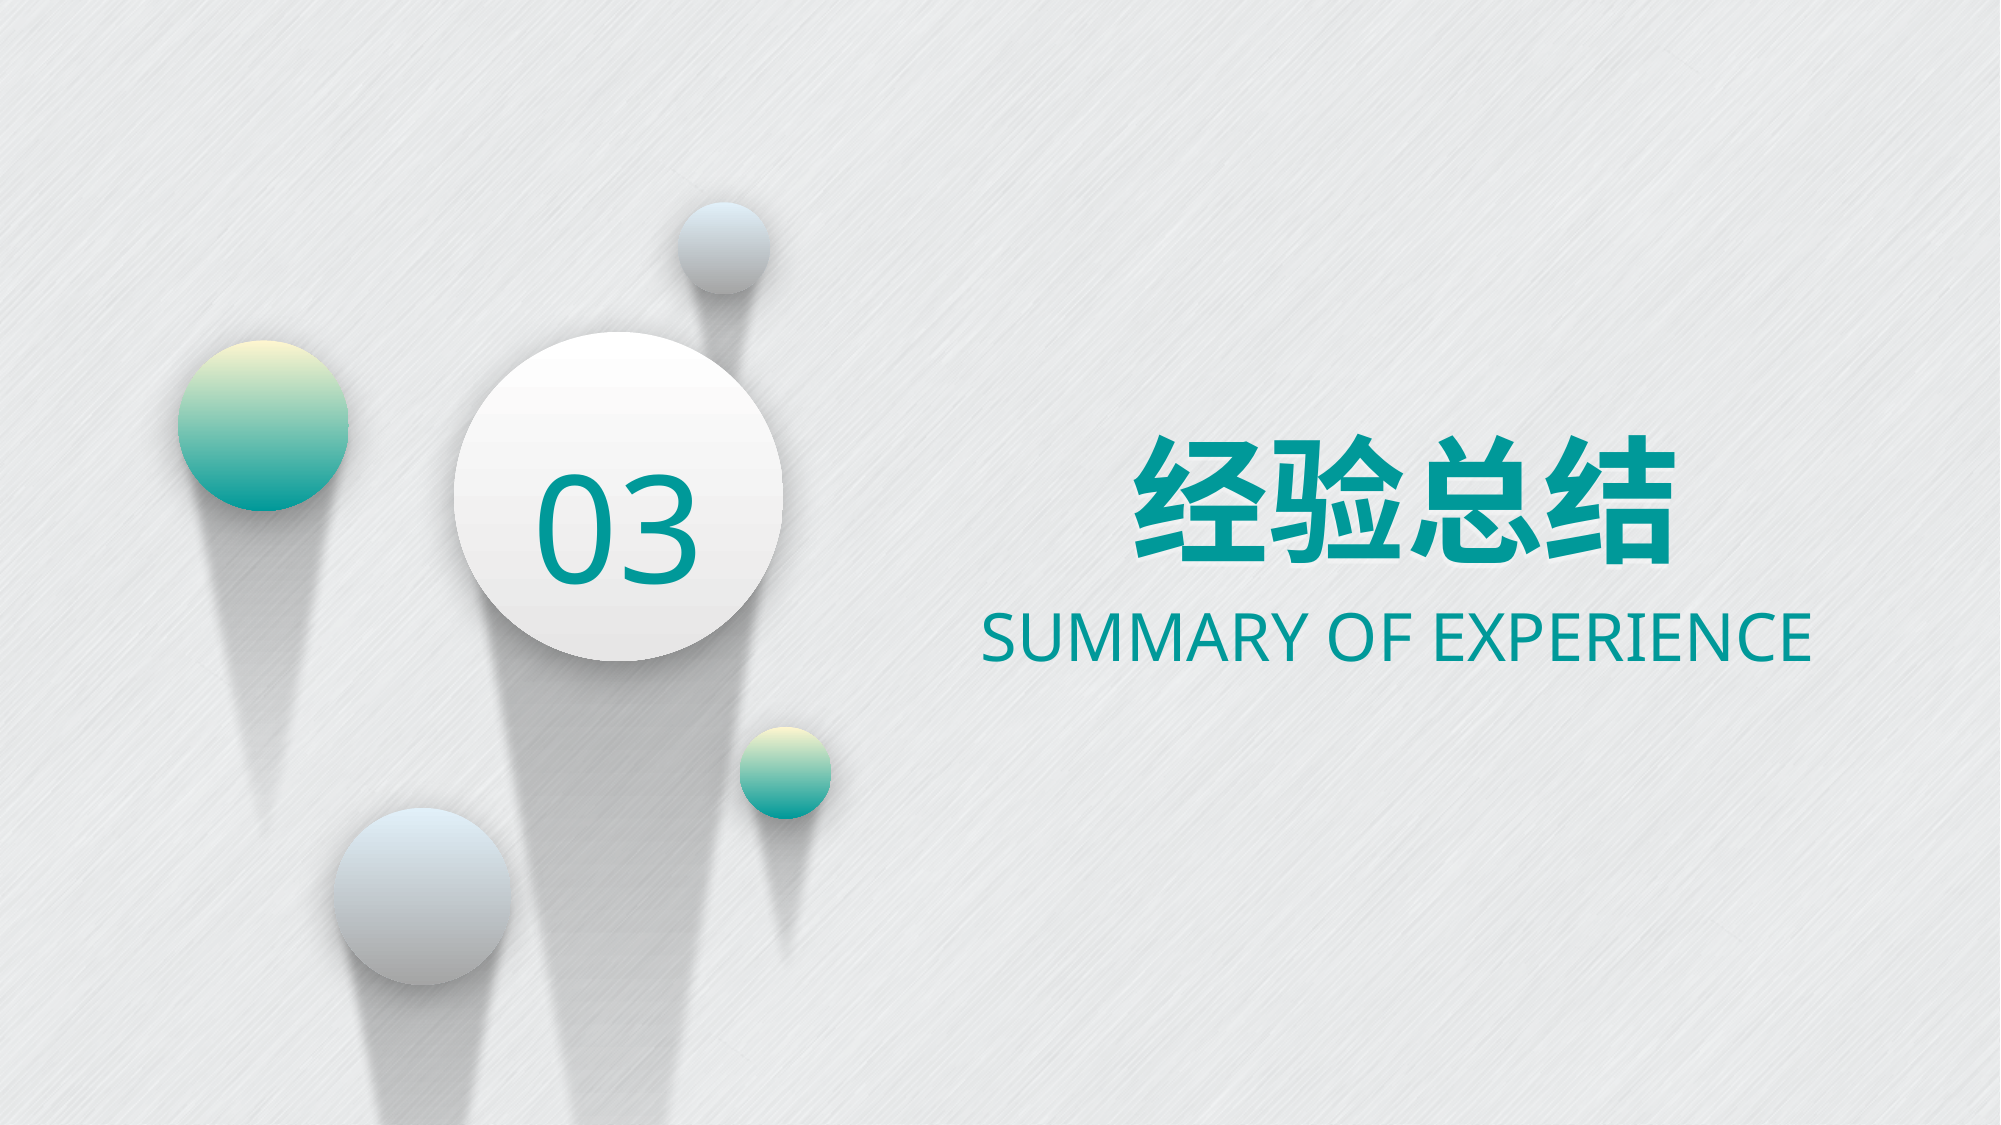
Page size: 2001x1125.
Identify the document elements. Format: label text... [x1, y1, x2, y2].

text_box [169, 340, 359, 890]
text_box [452, 331, 786, 1125]
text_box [325, 807, 521, 1125]
text_box 经验总结 [1116, 407, 1697, 587]
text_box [735, 726, 837, 1023]
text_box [673, 202, 775, 331]
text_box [0, 0, 2000, 1125]
text_box SUMMARY OF EXPERIENCE [965, 587, 1848, 683]
